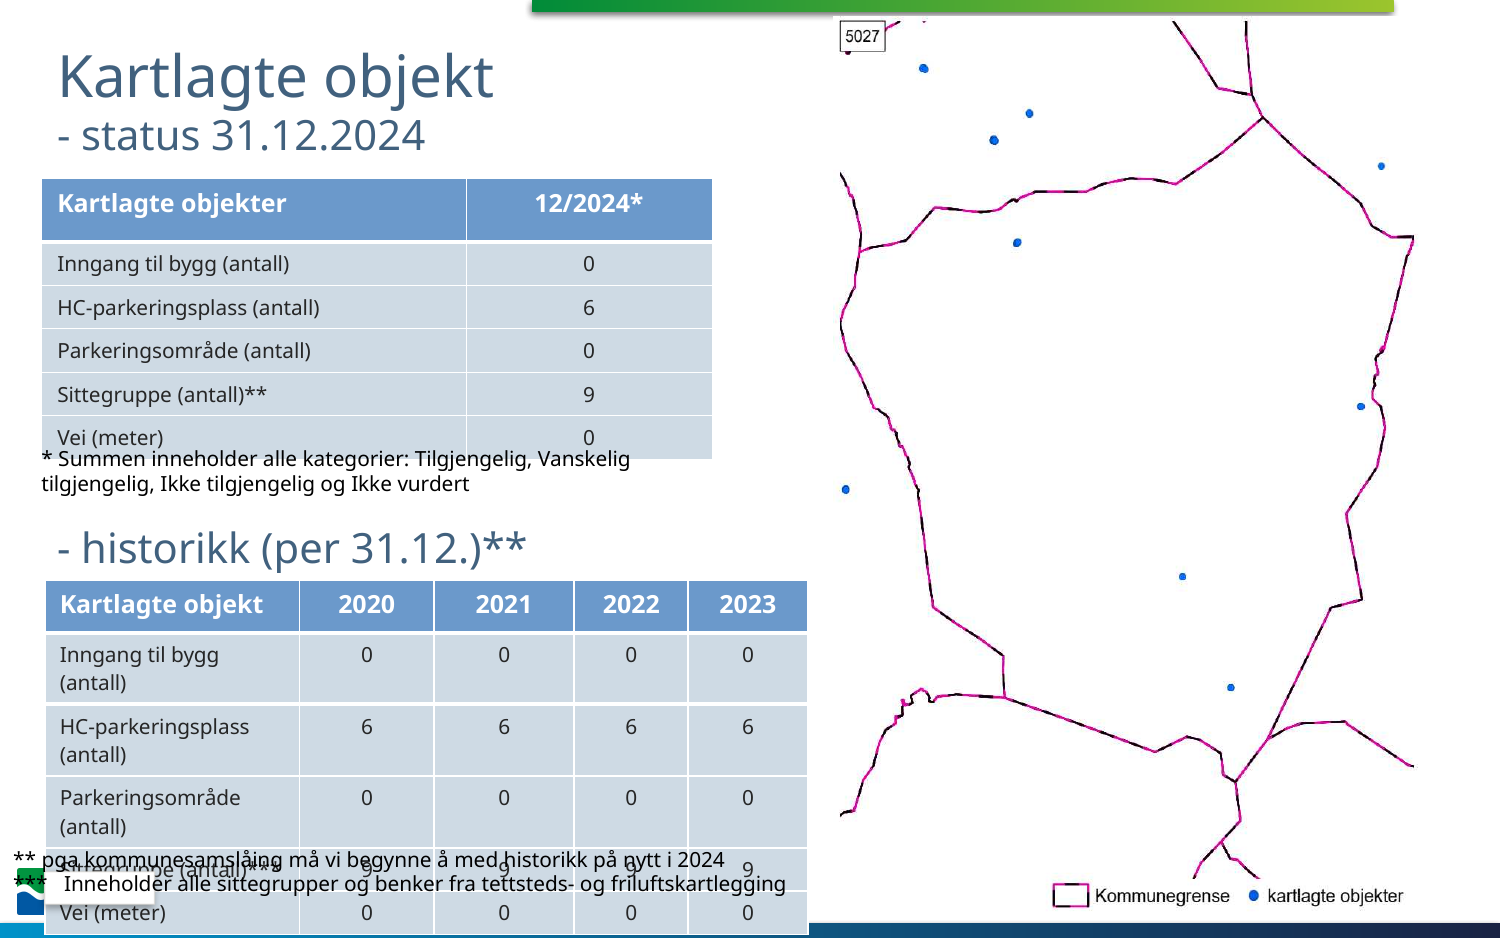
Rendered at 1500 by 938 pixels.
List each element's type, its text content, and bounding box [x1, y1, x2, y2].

table_cell 0 [575, 777, 687, 838]
table_cell 0 [300, 635, 433, 702]
table_cell Inngang til bygg (antall) [42, 244, 466, 285]
picture [833, 16, 1419, 913]
table_cell 0 [575, 904, 687, 934]
text_box Kartlagte objekt - status 31.12.2024 [42, 24, 828, 167]
table_cell 6 [575, 706, 687, 775]
text_box * Summen inneholder alle kategorier: Tilgjengelig, Vanskelig tilgjengelig, Ikke tilgjengelig og Ikke vurdert [26, 438, 711, 504]
table_header 2020 [300, 581, 433, 631]
table_cell Vei (meter) [42, 416, 466, 438]
table_cell Parkeringsområde (antall) [46, 777, 299, 838]
text_box - historikk (per 31.12.)** [42, 496, 828, 580]
text_box ** pga kommunesamslåing må vi begynne å med historikk på nytt i 2024 *** Inneholder alle sittegrupper og benker fra tettsteds- og friluftskartlegging [0, 838, 802, 904]
table_cell 0 [689, 892, 807, 934]
table_cell 0 [435, 777, 573, 838]
table_cell 0 [435, 904, 573, 934]
table_cell 0 [689, 635, 807, 702]
table_cell 6 [467, 286, 712, 328]
table_header Kartlagte objekter [42, 179, 466, 240]
table_header Kartlagte objekt [46, 581, 299, 631]
table_header 2023 [689, 581, 807, 631]
table_cell 0 [300, 904, 433, 934]
table_cell Sittegruppe (antall)** [42, 373, 466, 415]
table_cell 9 [467, 373, 712, 415]
table_cell 0 [689, 777, 807, 847]
table_cell 0 [467, 244, 712, 285]
table_cell 0 [575, 635, 687, 702]
table_cell HC-parkeringsplass (antall) [42, 286, 466, 328]
table_cell 0 [467, 416, 712, 459]
table_header 2021 [435, 581, 573, 631]
table_cell Parkeringsområde (antall) [42, 329, 466, 372]
table_cell 6 [300, 706, 433, 775]
table_cell Vei (meter) [46, 904, 299, 934]
table_cell 0 [435, 635, 573, 702]
table_cell Inngang til bygg (antall) [46, 635, 299, 702]
table_header 12/2024* [467, 179, 712, 240]
table_cell 9 [802, 849, 807, 890]
table_header 2022 [575, 581, 687, 631]
table_cell 6 [689, 706, 807, 775]
table_cell 6 [435, 706, 573, 775]
table_cell 0 [300, 777, 433, 838]
table_cell HC-parkeringsplass (antall) [46, 706, 299, 775]
table_cell 0 [467, 329, 712, 372]
